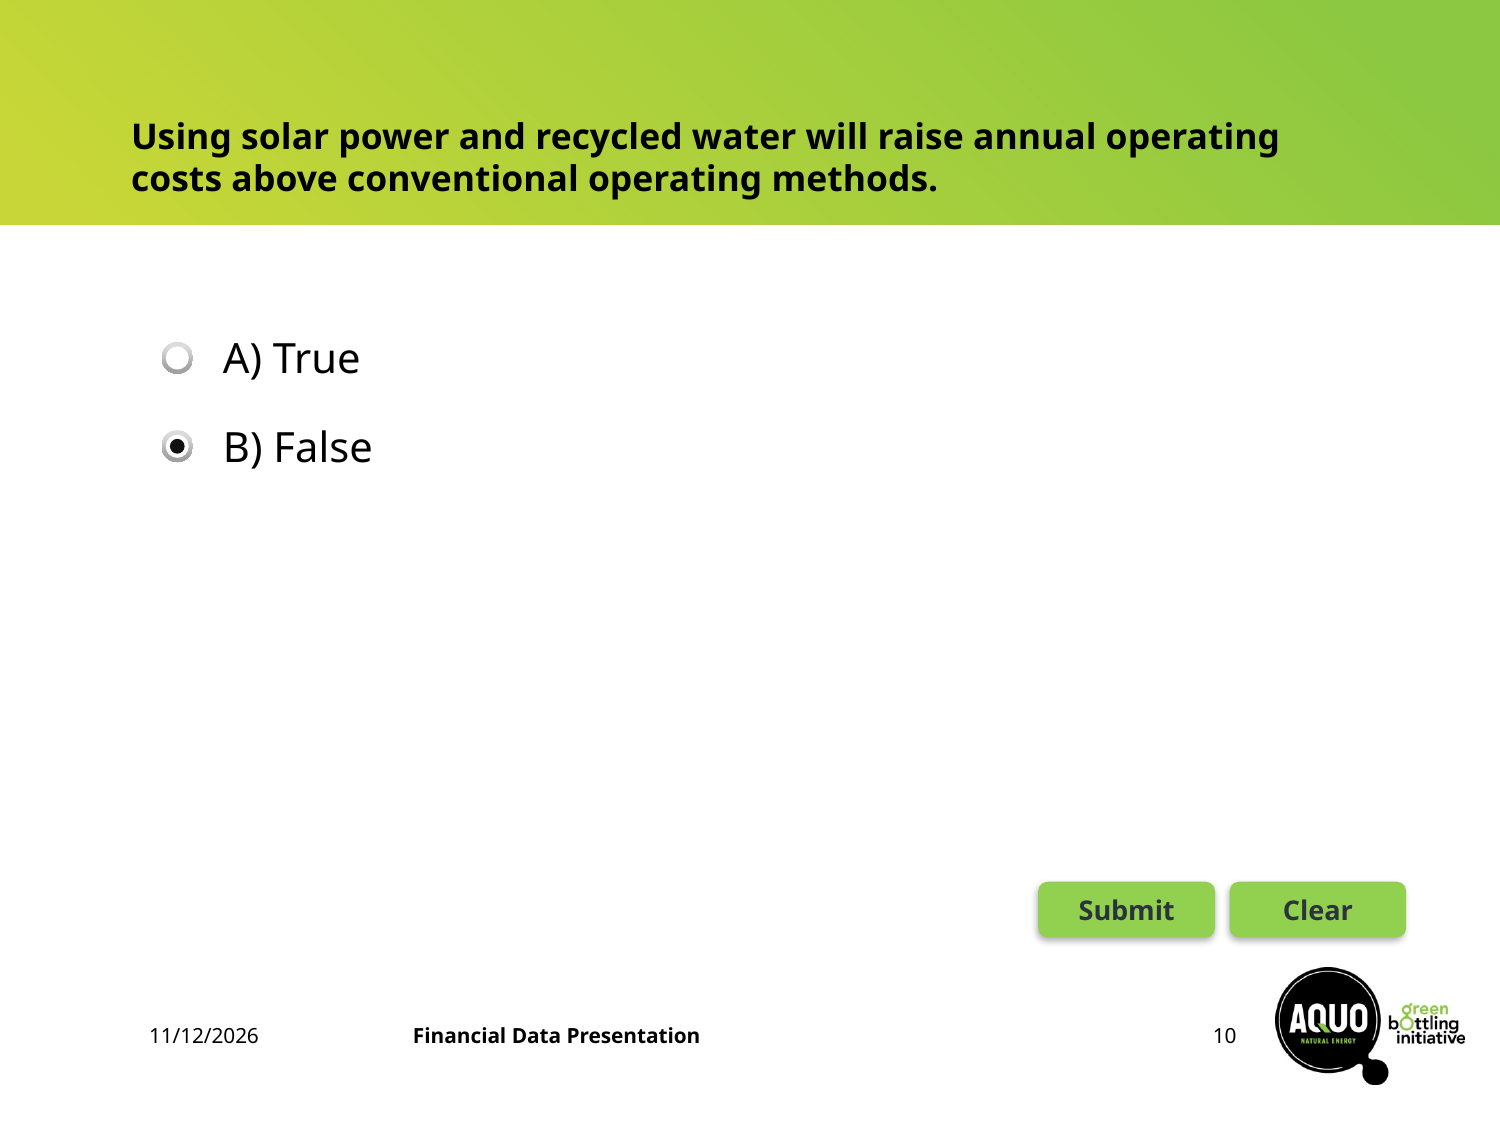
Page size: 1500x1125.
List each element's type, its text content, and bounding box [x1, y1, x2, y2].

picture [0, 0, 1500, 225]
slide_number 10 [1015, 1014, 1252, 1091]
footer Financial Data Presentation [397, 1014, 977, 1091]
title Using solar power and recycled water will raise annual operating costs above conventional operating methods. [130, 112, 1407, 201]
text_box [1037, 881, 1216, 938]
picture [1275, 967, 1465, 1085]
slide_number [133, 1014, 390, 1091]
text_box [161, 326, 1052, 388]
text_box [161, 415, 1052, 476]
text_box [1229, 881, 1407, 938]
